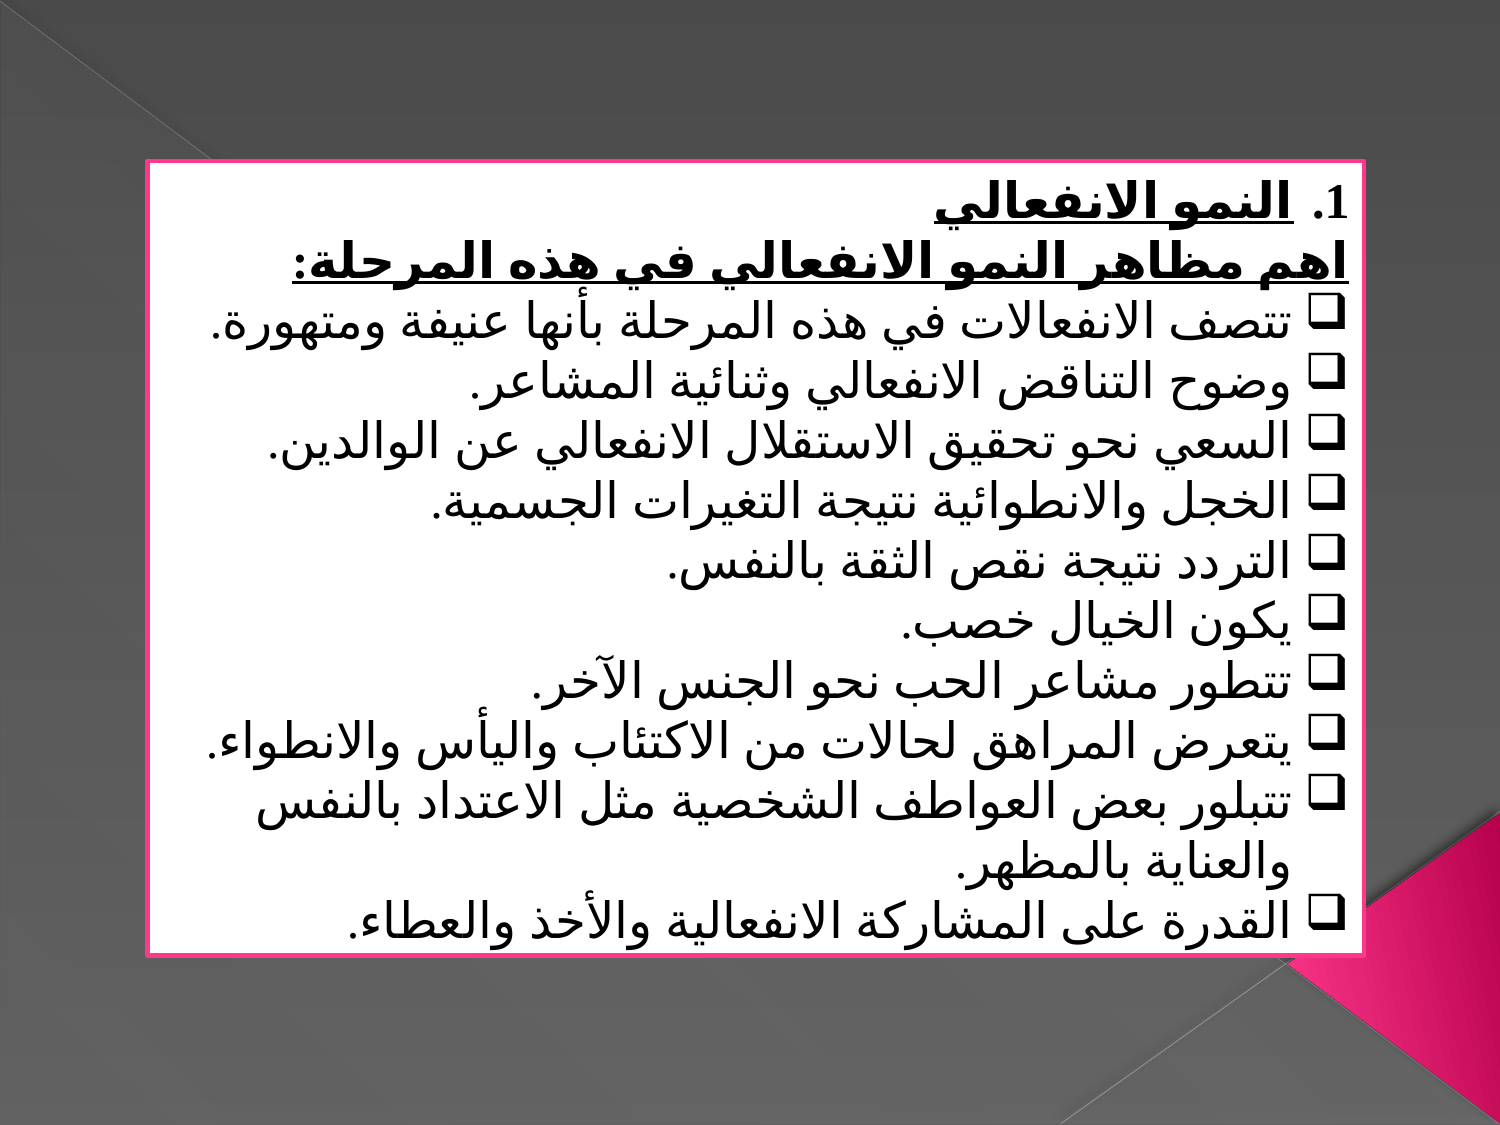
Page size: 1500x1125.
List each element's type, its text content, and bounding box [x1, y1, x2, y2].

text_box النمو الانفعالي اهم مظاهر النمو الانفعالي في هذه المرحلة: تتصف الانفعالات في هذه المرحلة بأنها عنيفة ومتهورة. وضوح التناقض الانفعالي وثنائية المشاعر. السعي نحو تحقيق الاستقلال الانفعالي عن الوالدين. الخجل والانطوائية نتيجة التغيرات الجسمية. التردد نتيجة نقص الثقة بالنفس. يكون الخيال خصب. تتطور مشاعر الحب نحو الجنس الآخر. يتعرض المراهق لحالات من الاكتئاب واليأس والانطواء. تتبلور بعض العواطف الشخصية مثل الاعتداد بالنفس والعناية بالمظهر. القدرة على المشاركة الانفعالية والأخذ والعطاء. [145, 159, 1366, 958]
